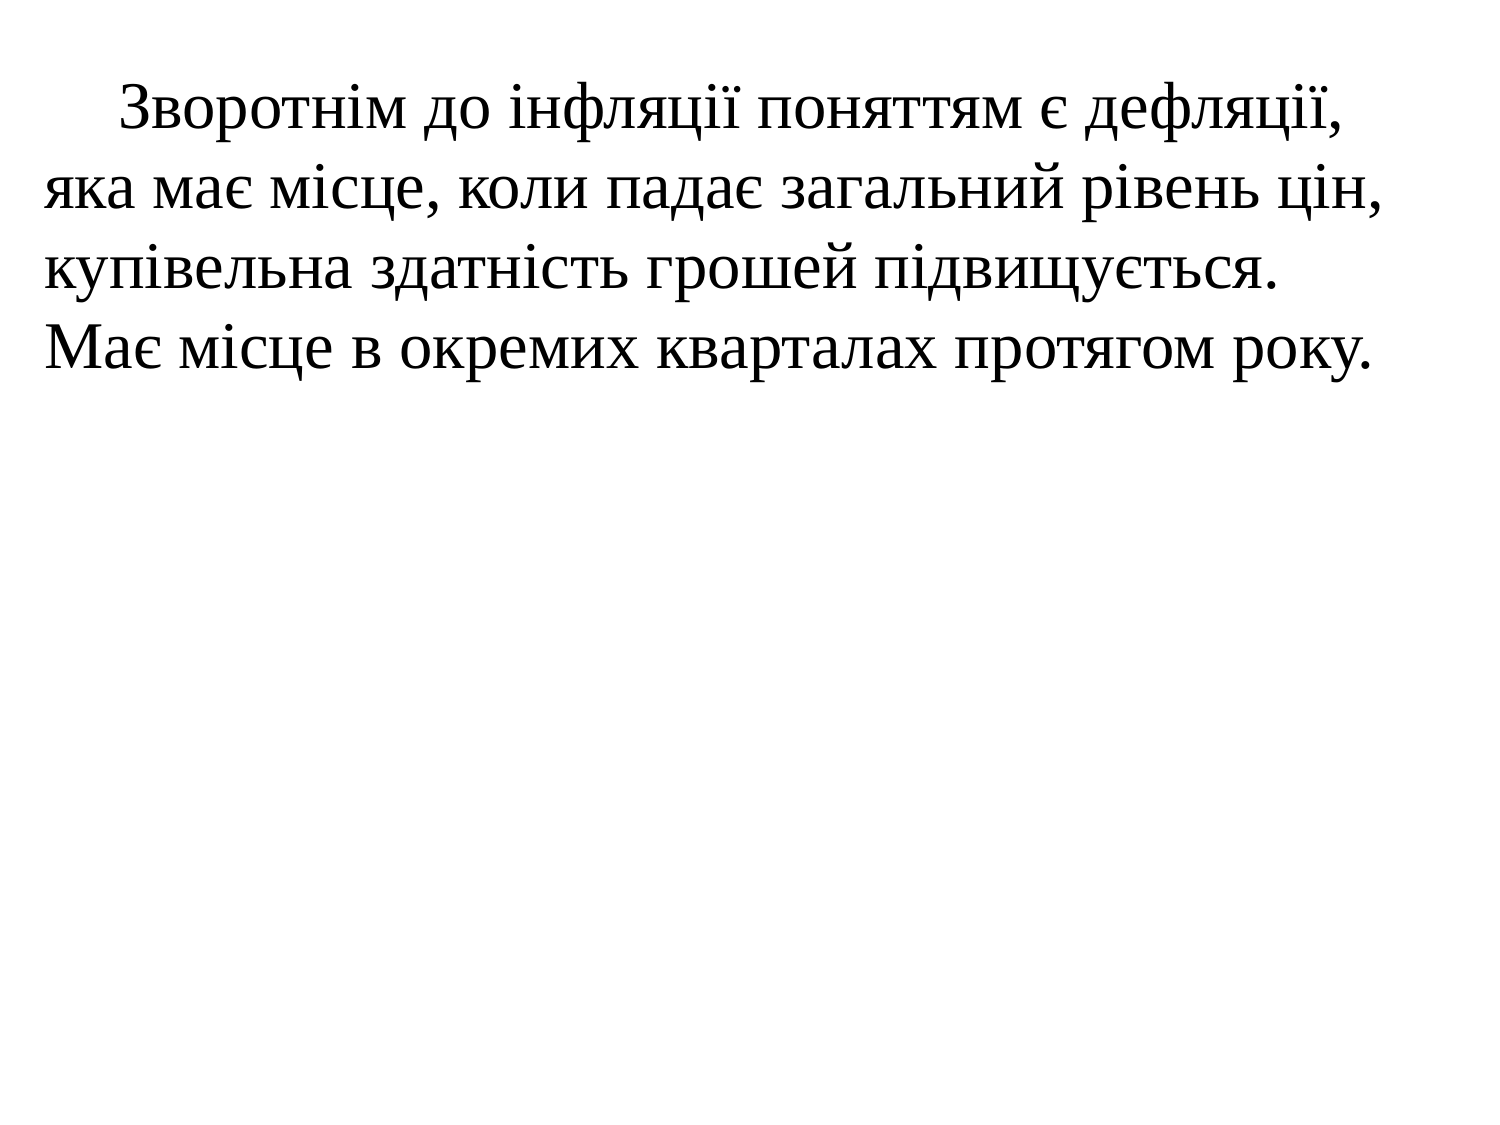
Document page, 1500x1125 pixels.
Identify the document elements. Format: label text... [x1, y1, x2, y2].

list Зворотнім до інфляції поняттям є дефляції, яка має місце, коли падає загальний рівень цін, купівельна здатність грошей підвищується. Має місце в окремих кварталах протягом року. [29, 54, 1425, 1005]
